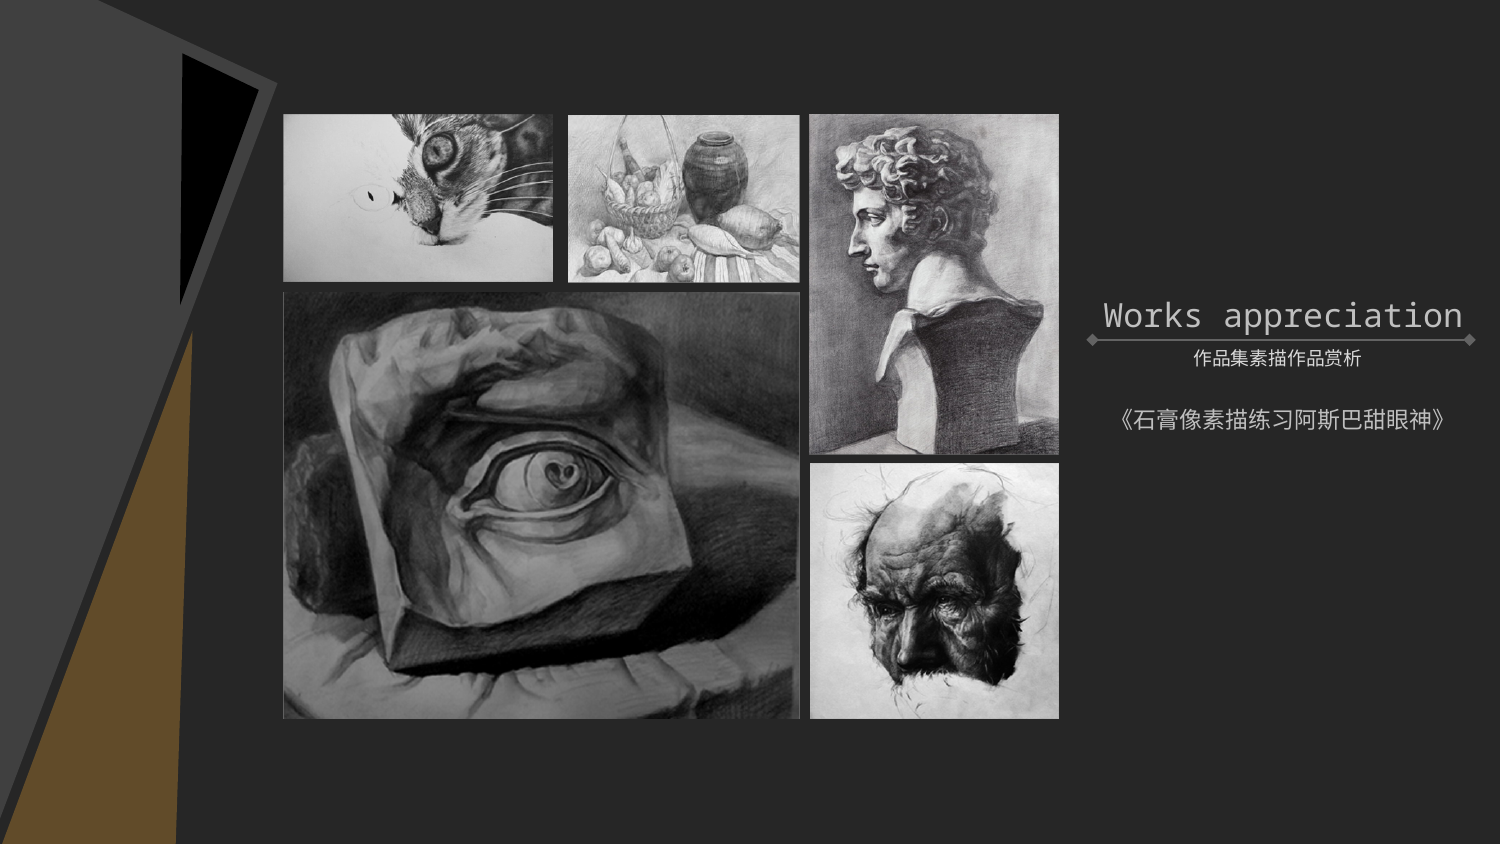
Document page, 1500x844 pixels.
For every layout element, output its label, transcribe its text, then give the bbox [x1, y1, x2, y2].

text_box [0, 0, 263, 825]
text_box [274, 78, 1088, 337]
text_box [240, 79, 244, 148]
text_box 作品集素描作品赏析 [1178, 354, 1377, 377]
text_box [244, 176, 1178, 799]
text_box 《石膏像素描练习阿斯巴甜眼神》 [1096, 398, 1471, 441]
text_box [0, 328, 195, 844]
picture [253, 88, 1070, 789]
text_box [267, 75, 1088, 328]
text_box [0, 0, 1500, 844]
text_box Works appreciation [1088, 286, 1478, 326]
text_box [177, 51, 242, 308]
text_box [240, 184, 1178, 802]
